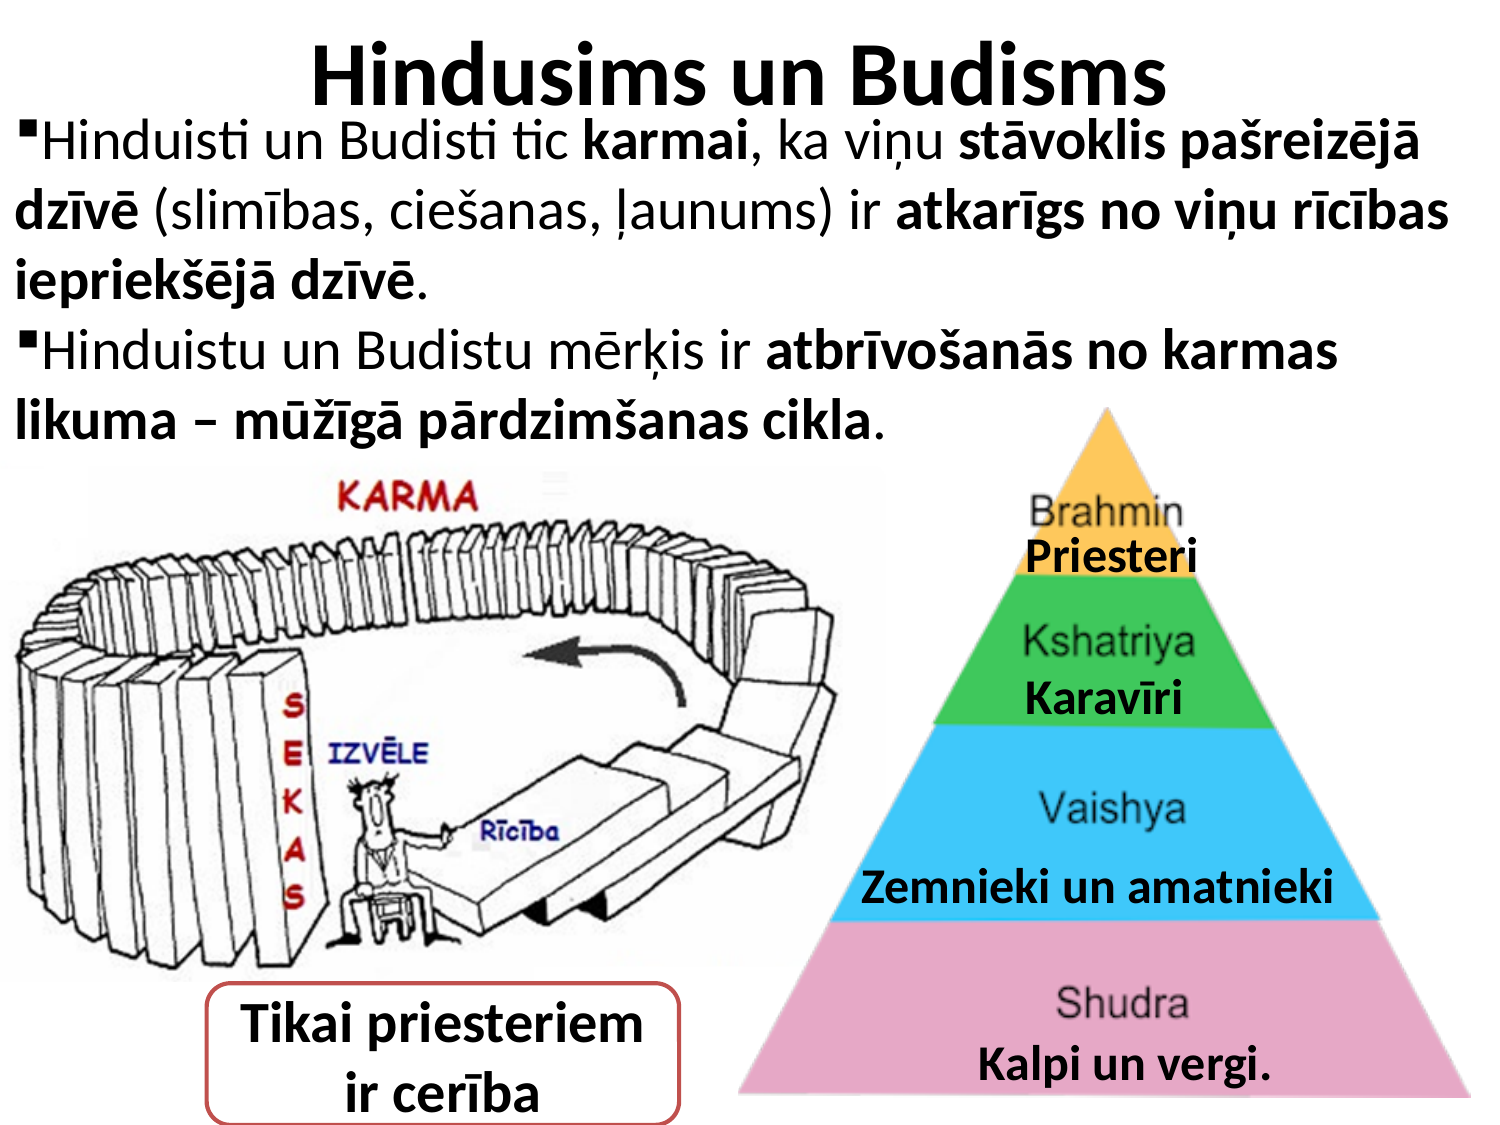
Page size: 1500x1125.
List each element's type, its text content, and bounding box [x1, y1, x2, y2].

picture [0, 407, 1471, 1098]
title Hindusims un Budisms [64, 0, 1415, 138]
text_box Tikai priesteriem ir cerība [204, 991, 682, 1125]
text_box Hinduisti un Budisti tic karmai, ka viņu stāvoklis pašreizējā dzīvē (slimības, ciešanas, ļaunums) ir atkarīgs no viņu rīcības iepriekšējā dzīvē. Hinduistu un Budistu mērķis ir atbrīvošanās no karmas likuma – mūžīgā pārdzimšanas cikla. [0, 93, 1500, 459]
